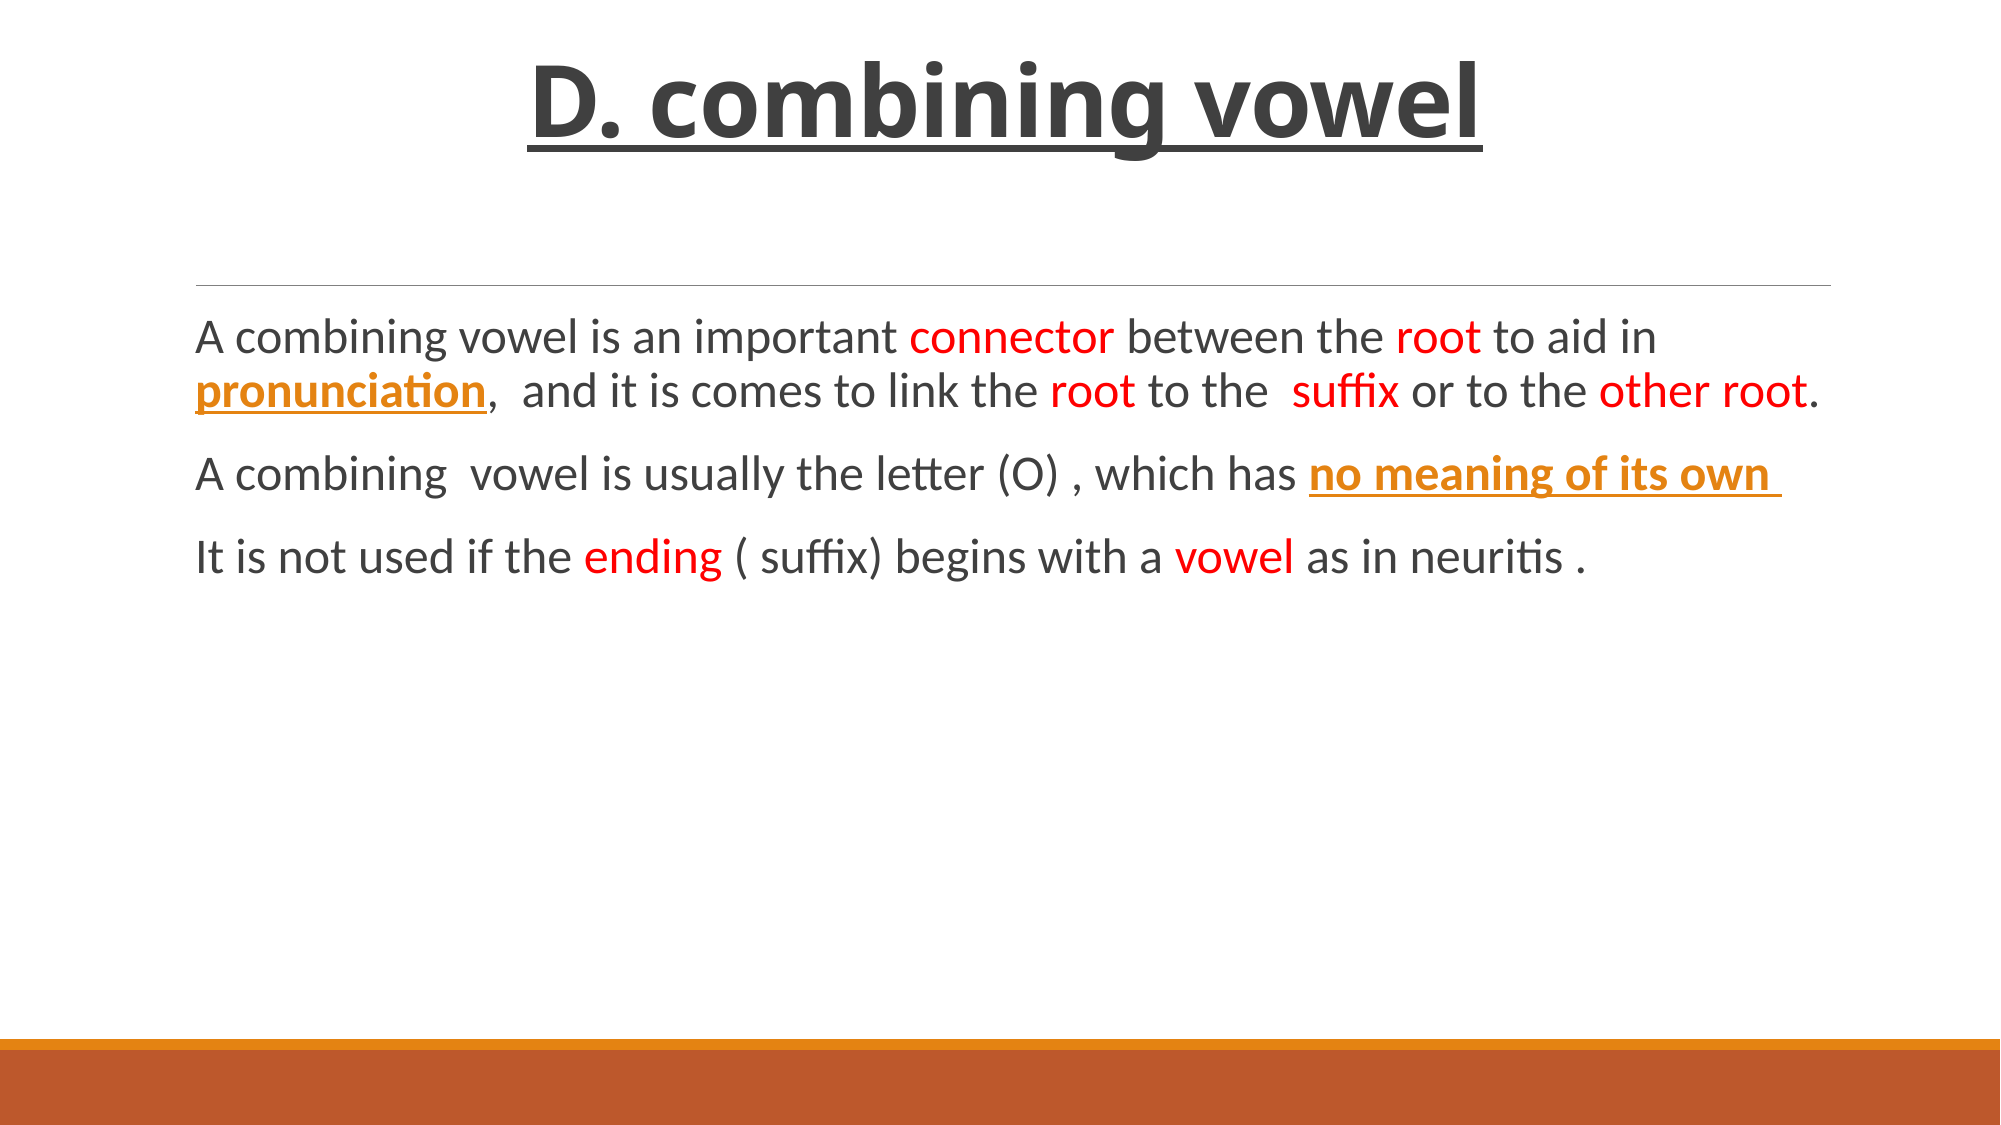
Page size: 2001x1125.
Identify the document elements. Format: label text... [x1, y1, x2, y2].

list A combining vowel is an important connector between the root to aid in pronunciation, and it is comes to link the root to the suffix or to the other root. A combining vowel is usually the letter (O) , which has no meaning of its own It is not used if the ending ( suffix) begins with a vowel as in neuritis . [180, 302, 1830, 963]
title D. combining vowel [180, 47, 1830, 285]
